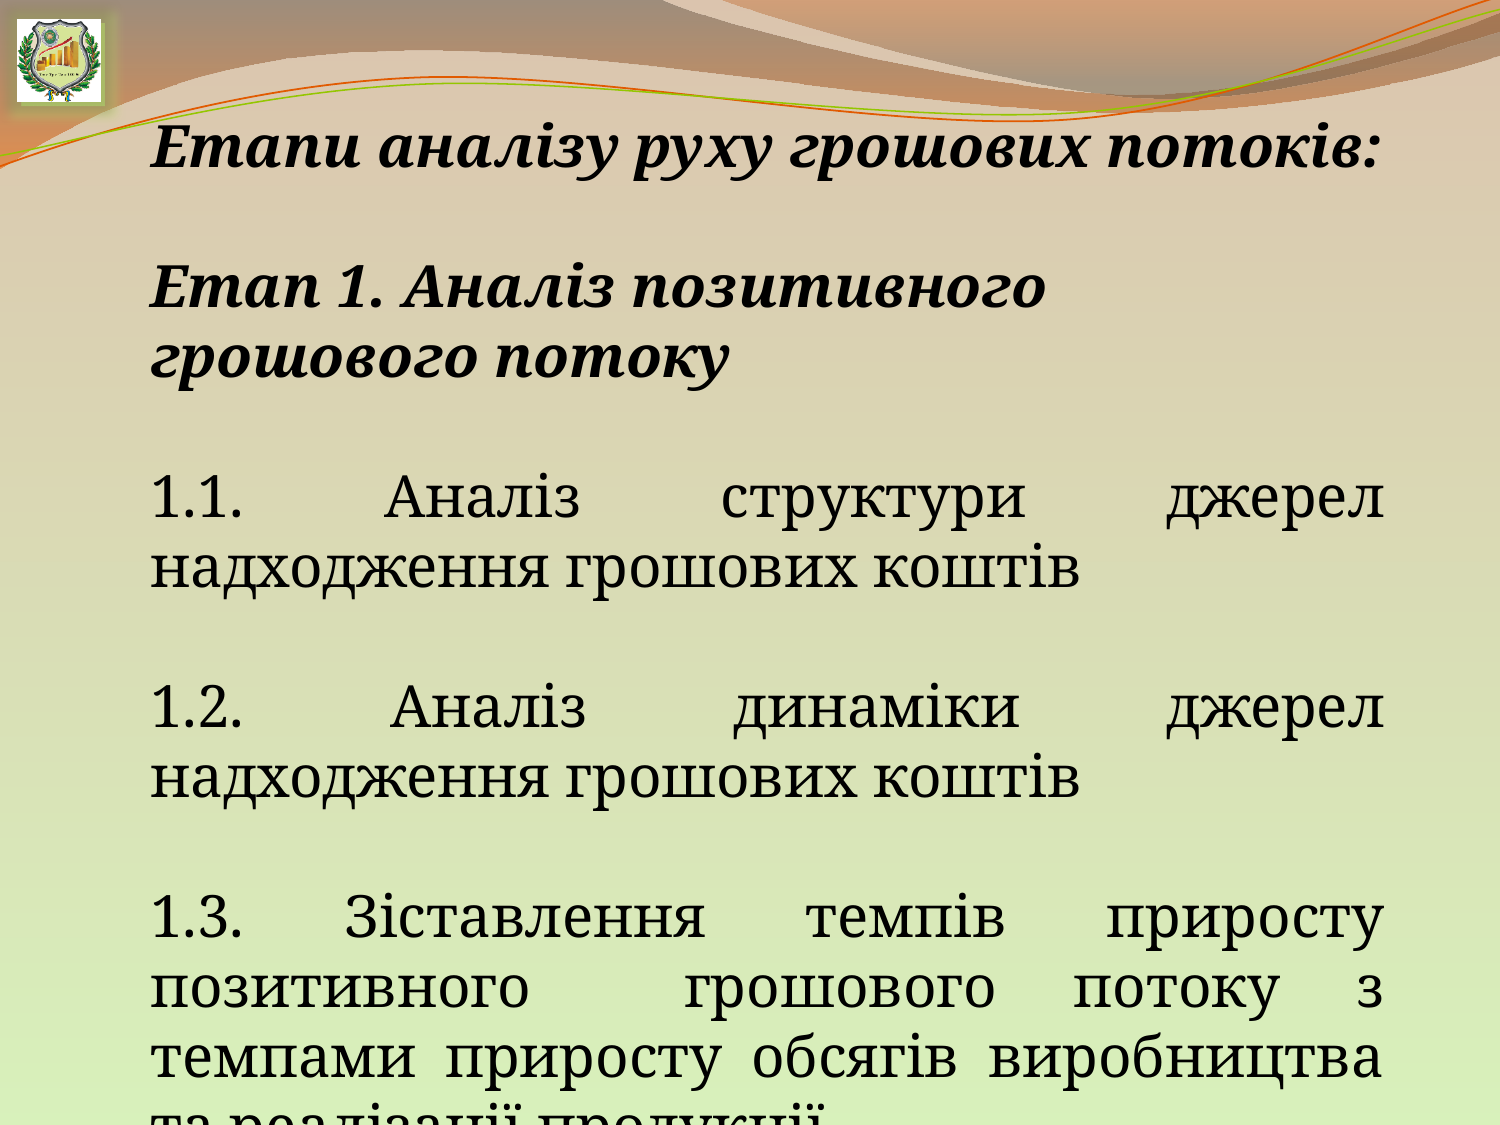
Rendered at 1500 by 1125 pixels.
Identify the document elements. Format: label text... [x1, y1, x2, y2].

text_box Етапи аналізу руху грошових потоків: Етап 1. Аналіз позитивного грошового потоку 1.1. Аналіз структури джерел надходження грошових коштів 1.2. Аналіз динаміки джерел надходження грошових коштів 1.3. Зіставлення темпів приросту позитивного грошового потоку з темпами приросту обсягів виробництва та реалізації продукції [135, 101, 1400, 1125]
picture [17, 18, 101, 102]
